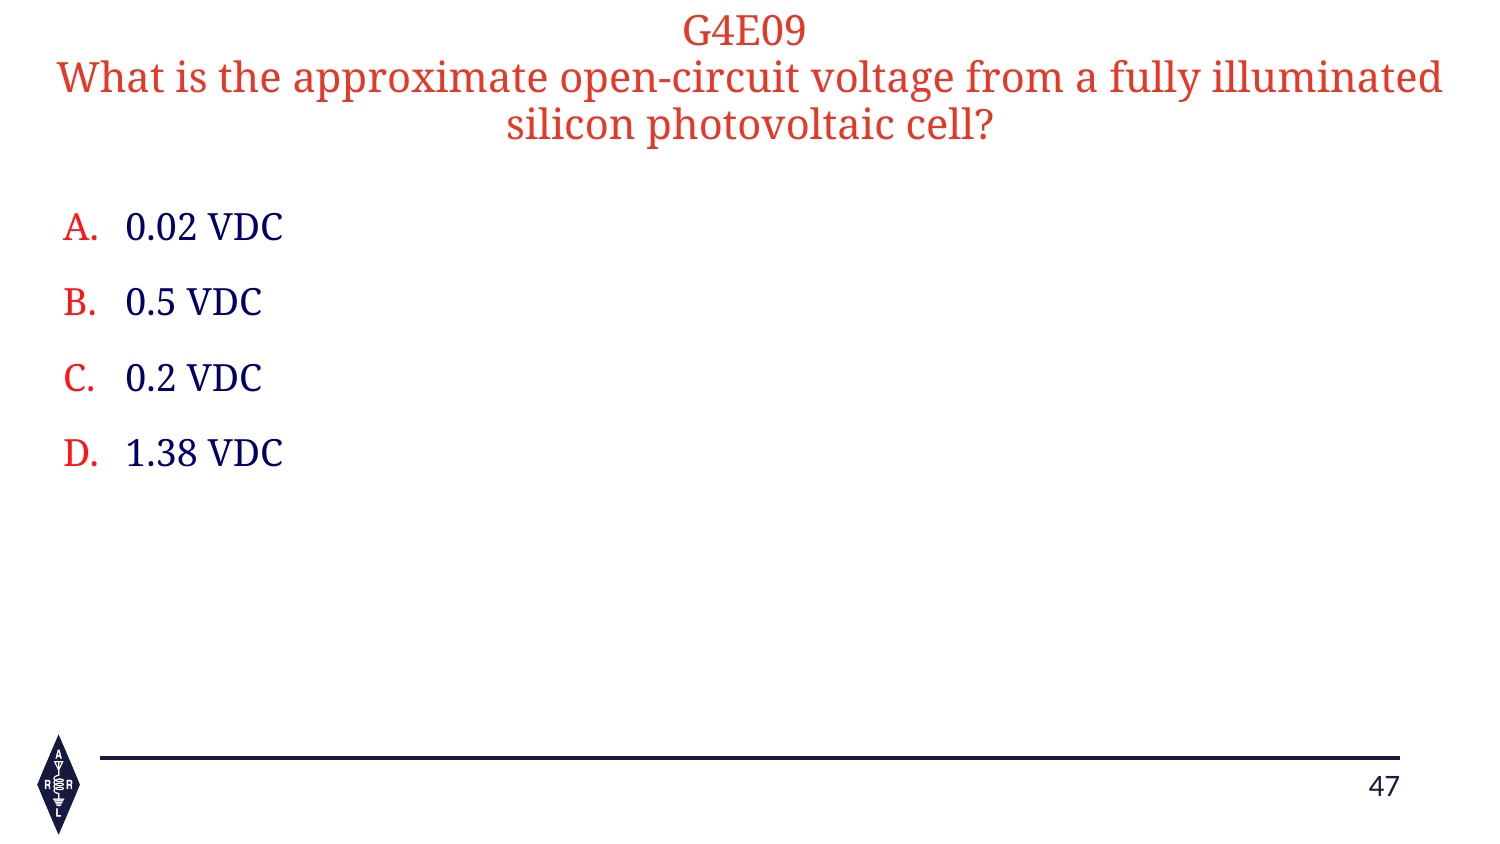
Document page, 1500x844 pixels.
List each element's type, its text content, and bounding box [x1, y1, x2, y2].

text_box G4E09 What is the approximate open-circuit voltage from a fully illuminated silicon photovoltaic cell? [0, 0, 1500, 174]
picture [37, 734, 80, 835]
text_box 0.02 VDC 0.5 VDC 0.2 VDC 1.38 VDC [48, 173, 1424, 718]
slide_number 47 [1302, 761, 1400, 807]
